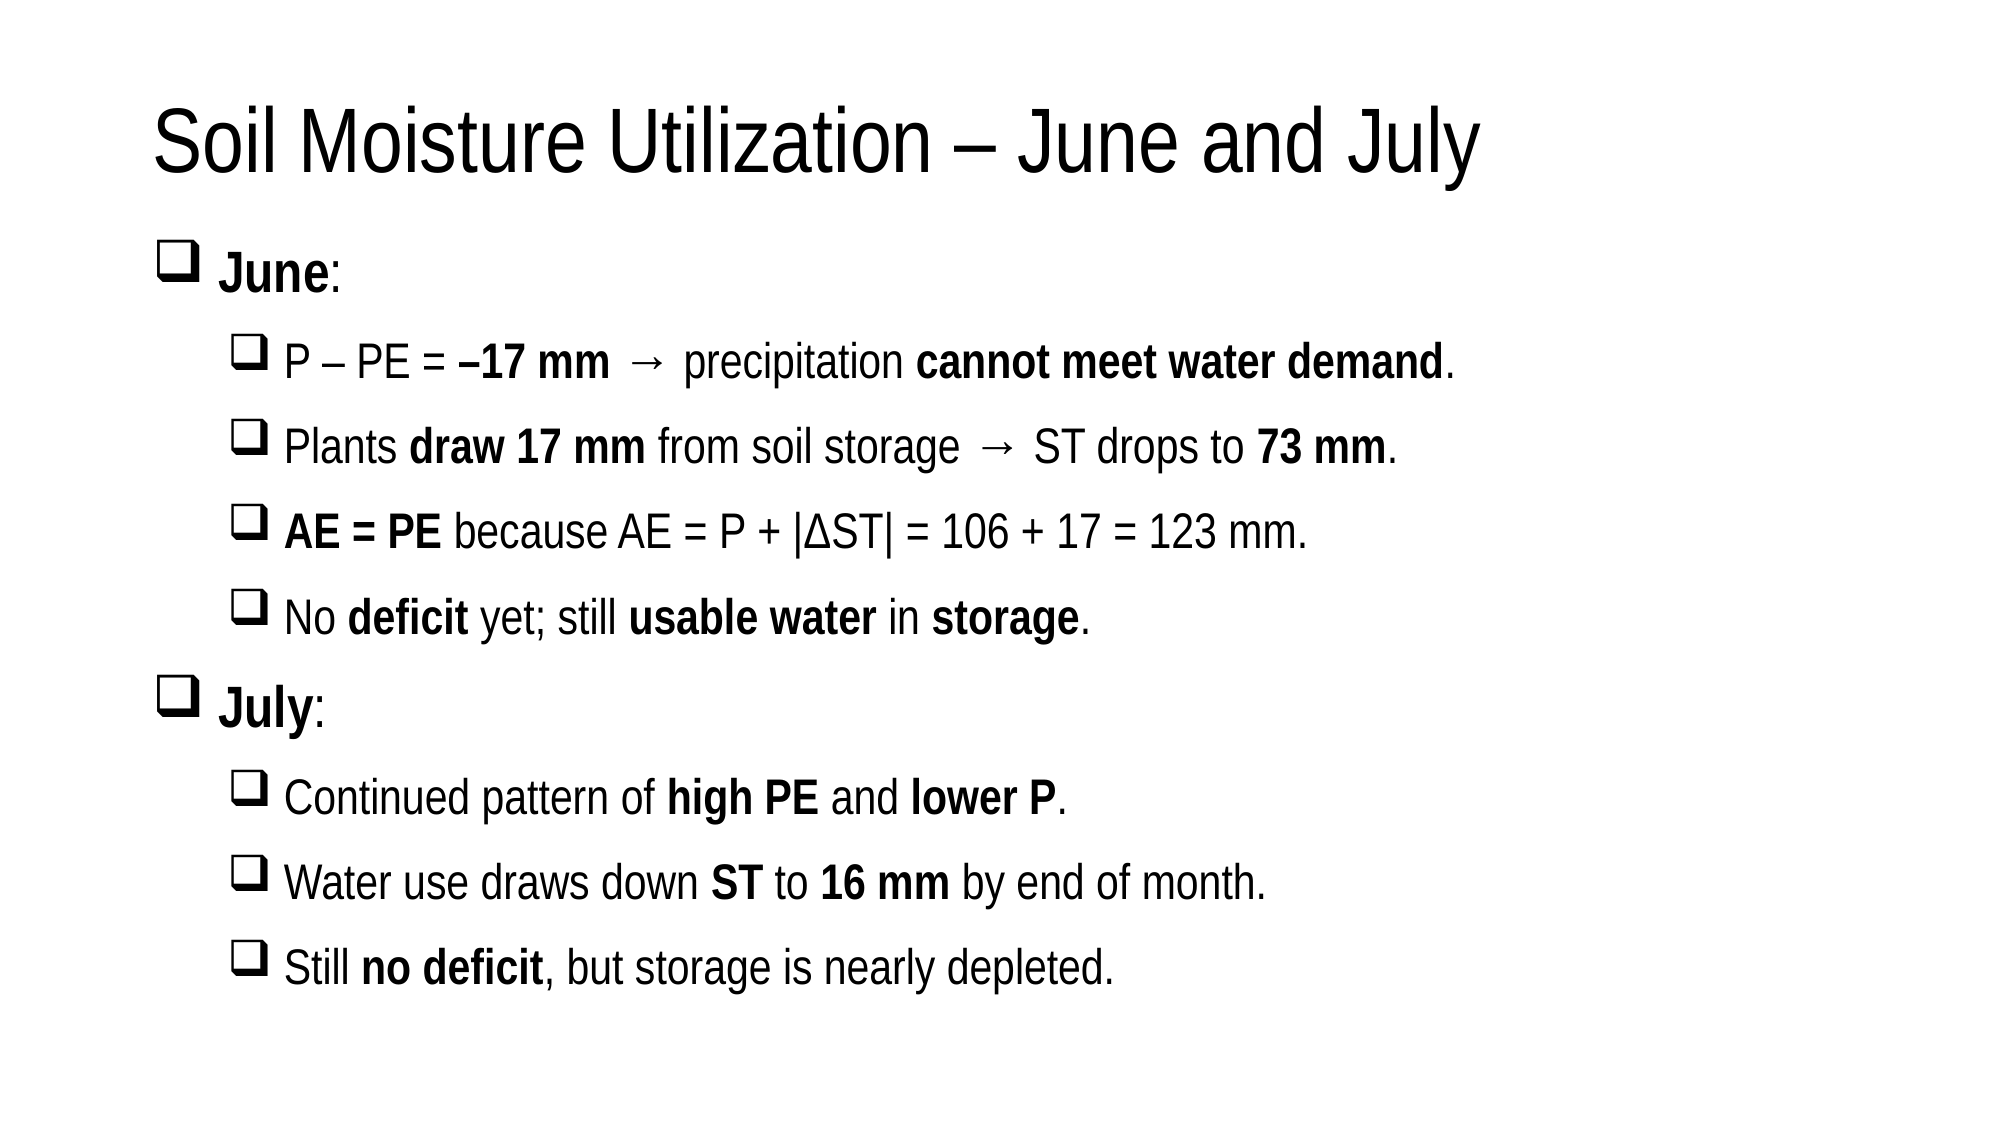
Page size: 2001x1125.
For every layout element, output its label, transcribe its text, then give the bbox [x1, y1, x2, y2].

list June: P – PE = –17 mm → precipitation cannot meet water demand. Plants draw 17 mm from soil storage → ST drops to 73 mm. AE = PE because AE = P + |ΔST| = 106 + 17 = 123 mm. No deficit yet; still usable water in storage. July: Continued pattern of high PE and lower P. Water use draws down ST to 16 mm by end of month. Still no deficit, but storage is nearly depleted. [137, 226, 1762, 1031]
title Soil Moisture Utilization – June and July [137, 59, 1863, 227]
